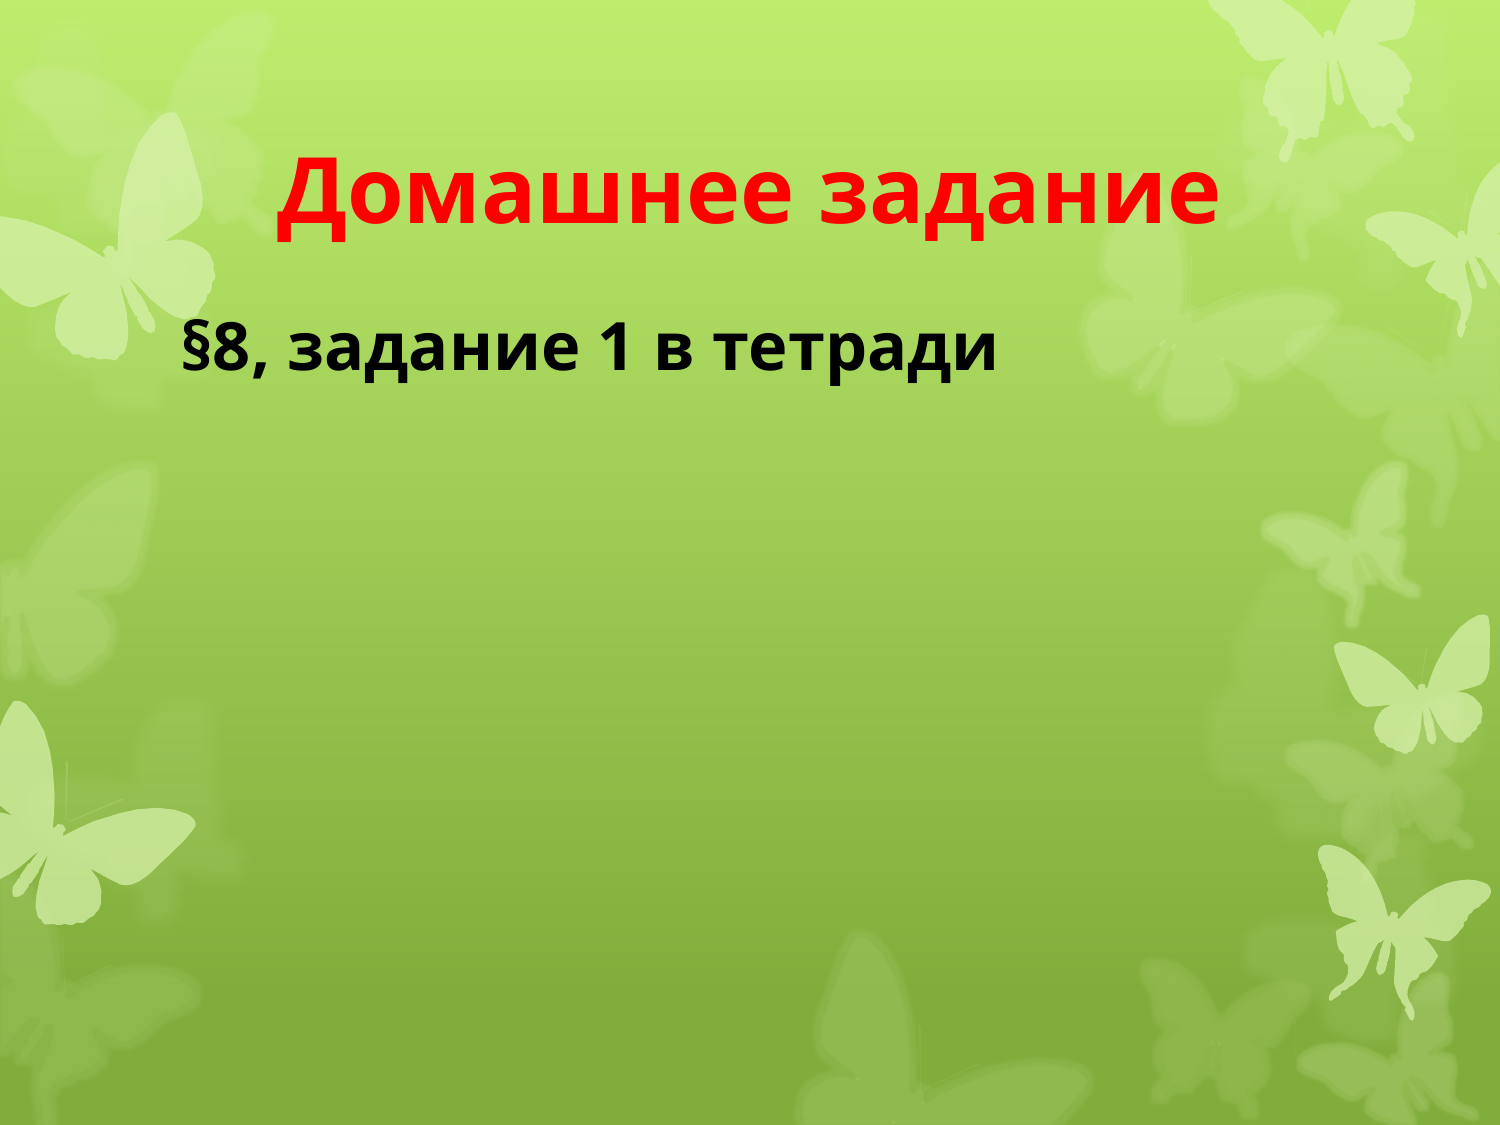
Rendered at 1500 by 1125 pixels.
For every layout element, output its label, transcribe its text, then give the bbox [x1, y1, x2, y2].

title Домашнее задание [165, 110, 1335, 263]
list §8, задание 1 в тетради [165, 296, 1335, 962]
